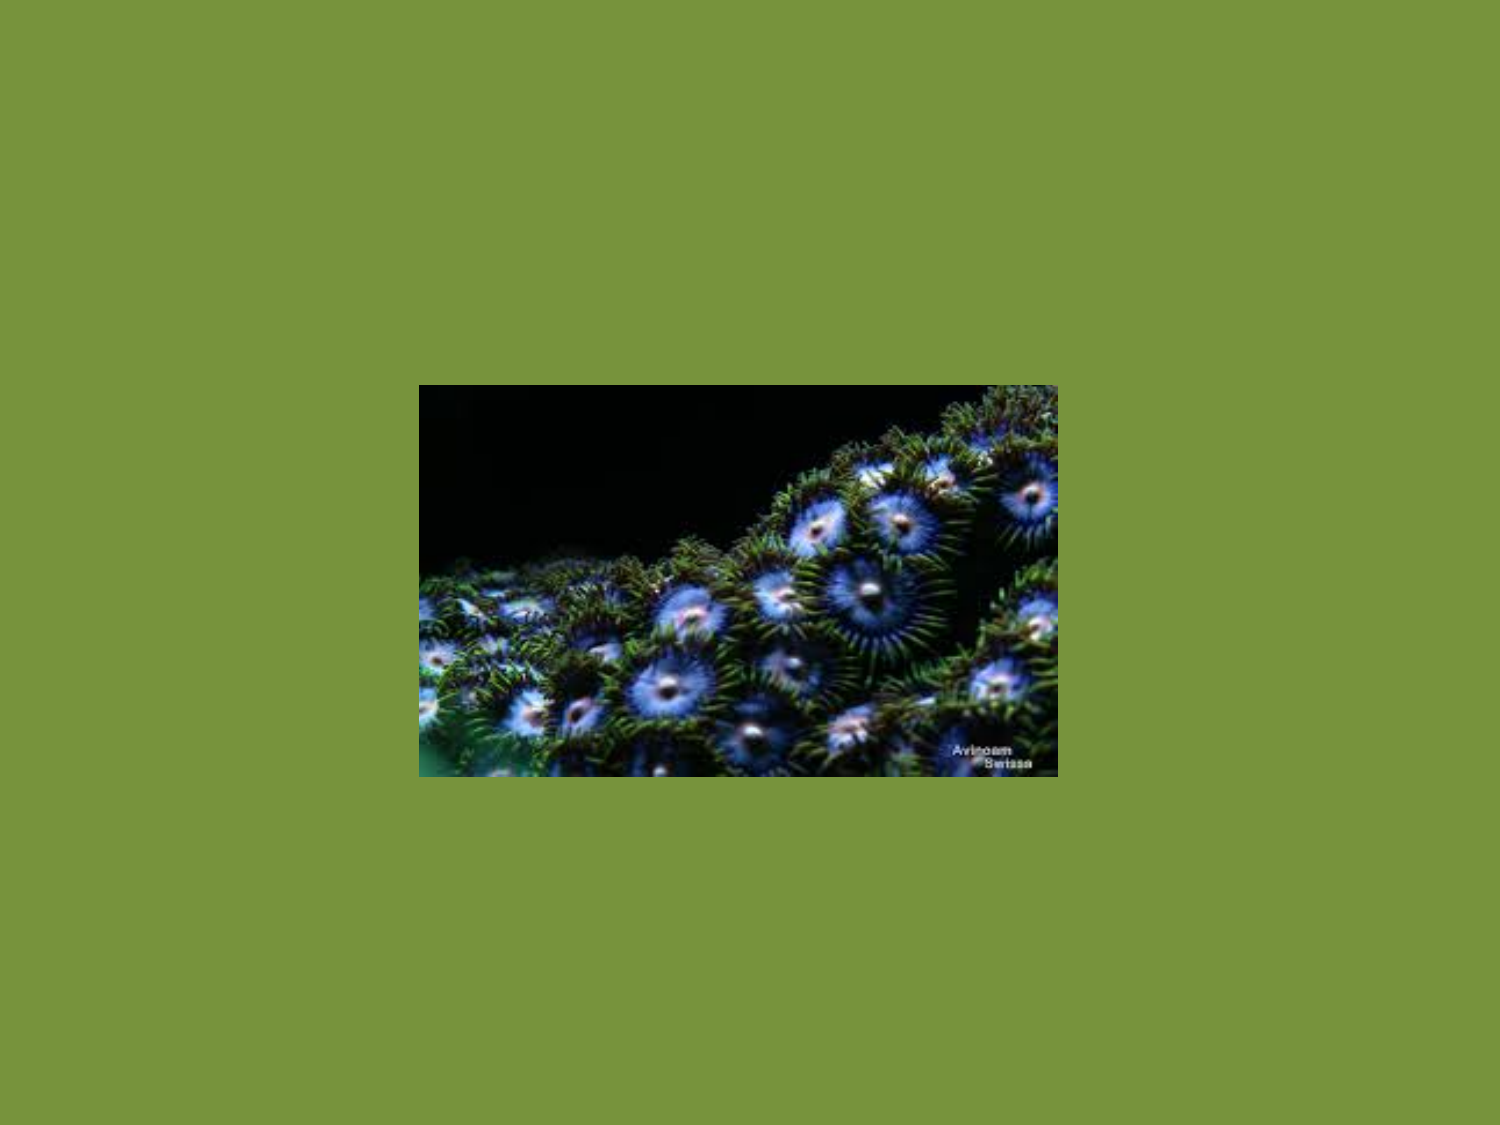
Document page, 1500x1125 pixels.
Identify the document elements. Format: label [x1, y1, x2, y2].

list [418, 385, 1058, 777]
